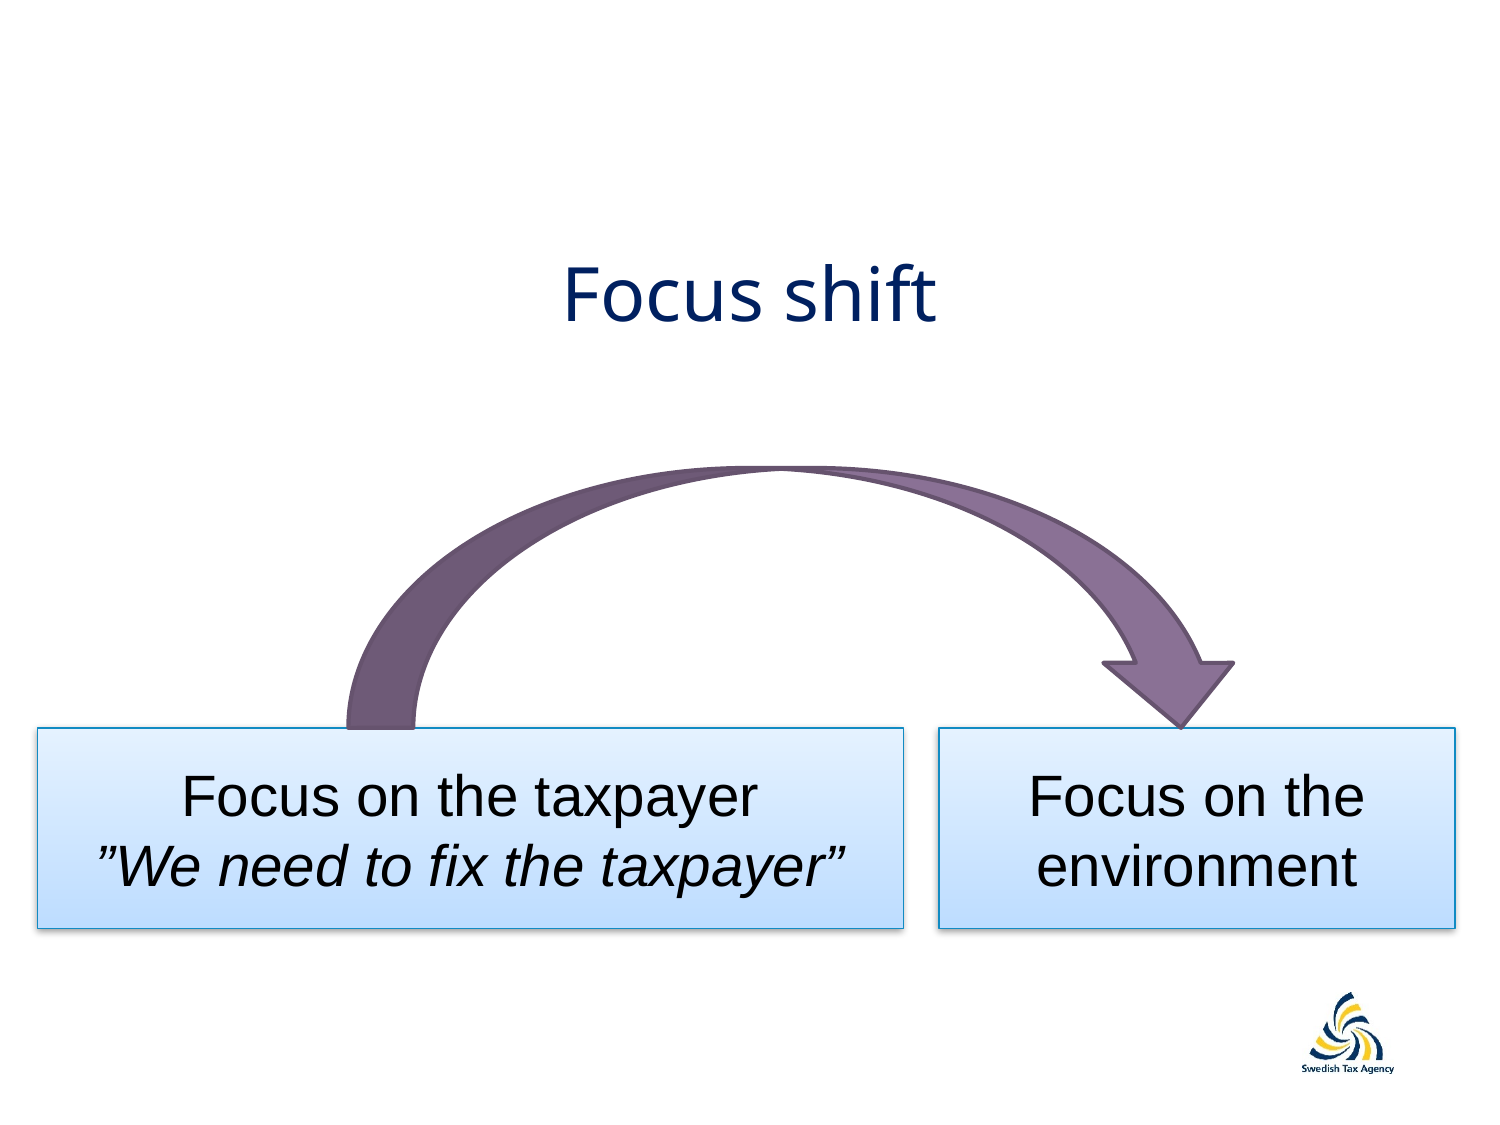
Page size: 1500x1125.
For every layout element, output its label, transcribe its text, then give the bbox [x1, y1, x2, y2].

text_box Focus on the environment [938, 727, 1456, 929]
text_box [346, 465, 1236, 730]
text_box Focus on the taxpayer ”We need to fix the taxpayer” [37, 727, 904, 929]
title Focus shift [123, 232, 1376, 350]
picture [1302, 992, 1394, 1074]
